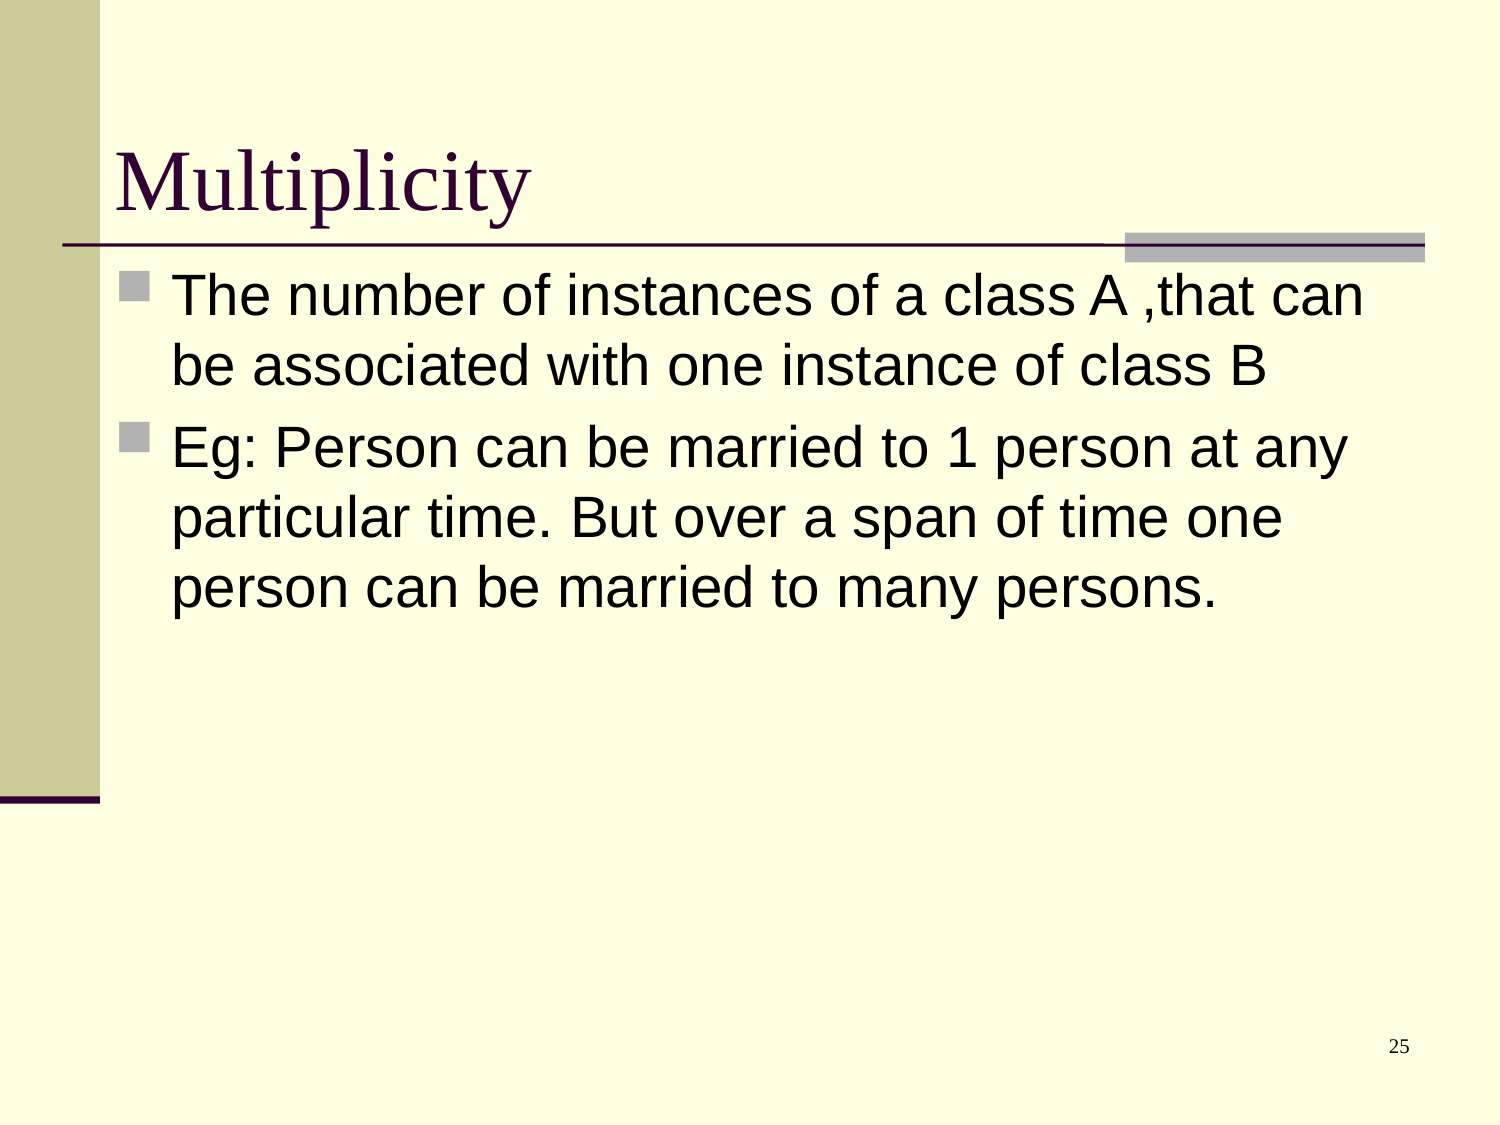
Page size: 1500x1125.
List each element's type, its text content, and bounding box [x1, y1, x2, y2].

title Multiplicity [99, 112, 1299, 238]
list The number of instances of a class A ,that can be associated with one instance of class B Eg: Person can be married to 1 person at any particular time. But over a span of time one person can be married to many persons. [99, 249, 1447, 913]
slide_number 25 [1112, 1024, 1426, 1101]
